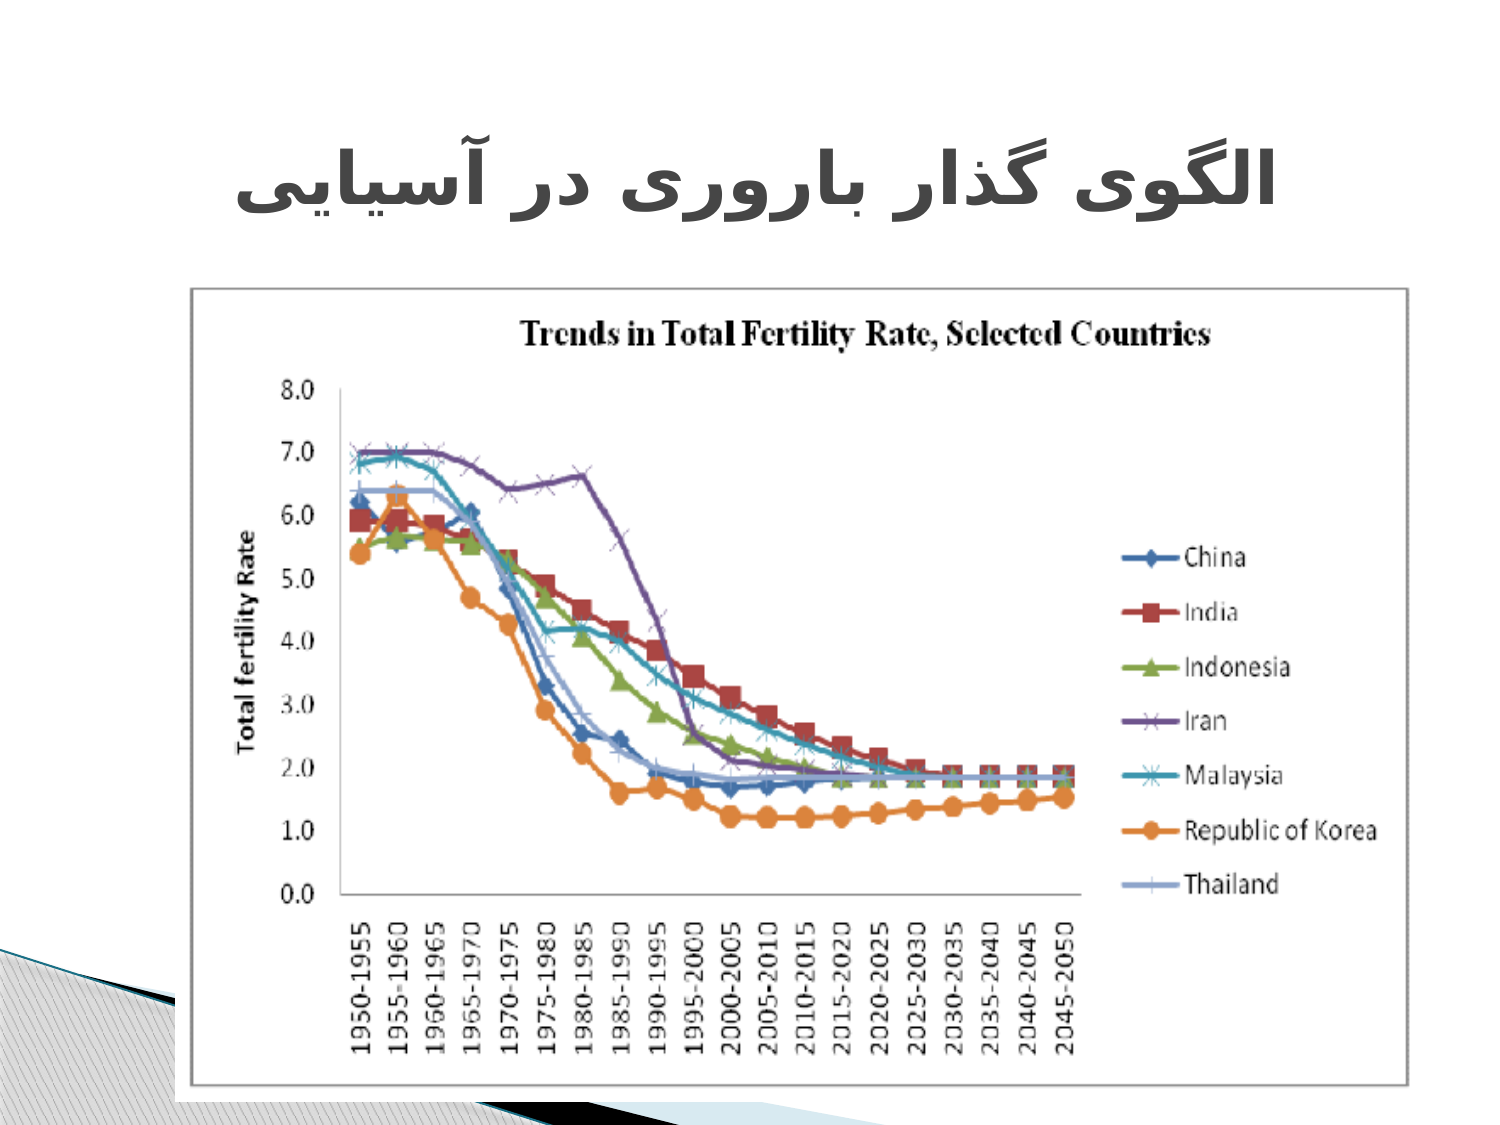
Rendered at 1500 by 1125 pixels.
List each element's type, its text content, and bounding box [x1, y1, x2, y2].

picture [175, 269, 1430, 1102]
title الگوی گذار باروری در آسیایی [82, 82, 1432, 270]
